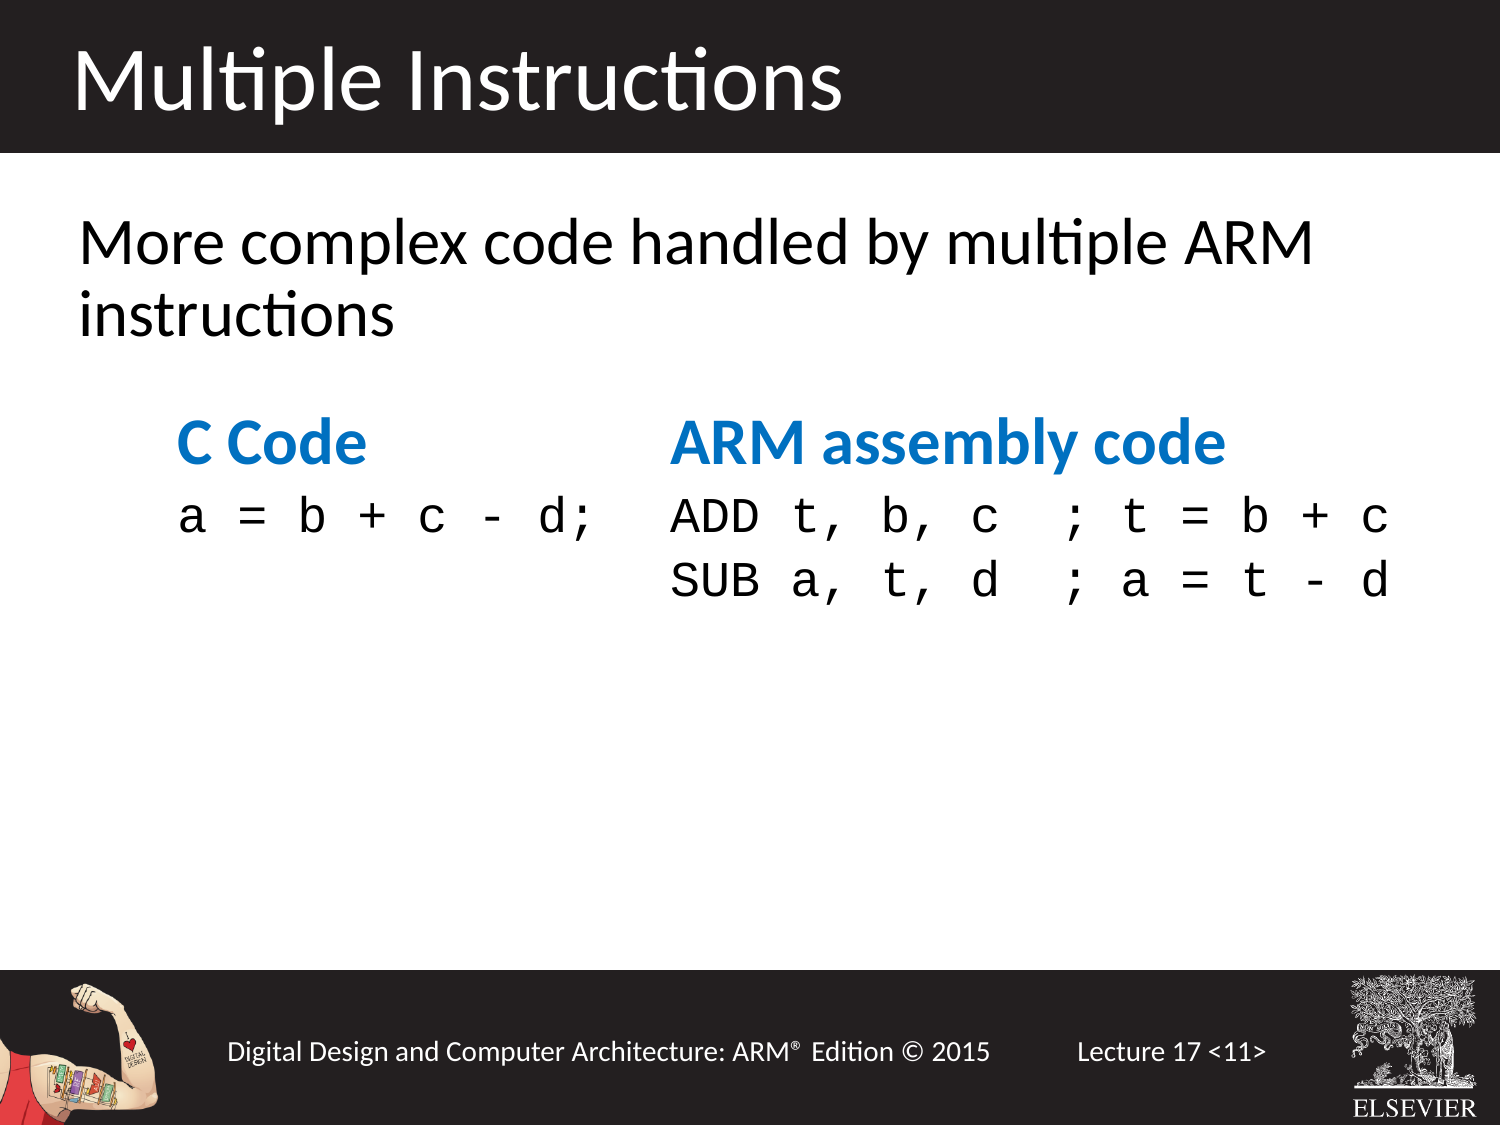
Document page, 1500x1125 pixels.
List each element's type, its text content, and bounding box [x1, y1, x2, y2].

text_box [112, 200, 1438, 1050]
text_box Multiple Instructions [56, 11, 1494, 136]
picture [1350, 974, 1477, 1117]
text_box ARM assembly code ADD t, b, c ; t = b + c SUB a, t, d ; a = t - d [655, 399, 1418, 1025]
text_box C Code a = b + c - d; [162, 399, 655, 1025]
text_box More complex code handled by multiple ARM instructions [63, 199, 1400, 1013]
picture [0, 979, 163, 1125]
